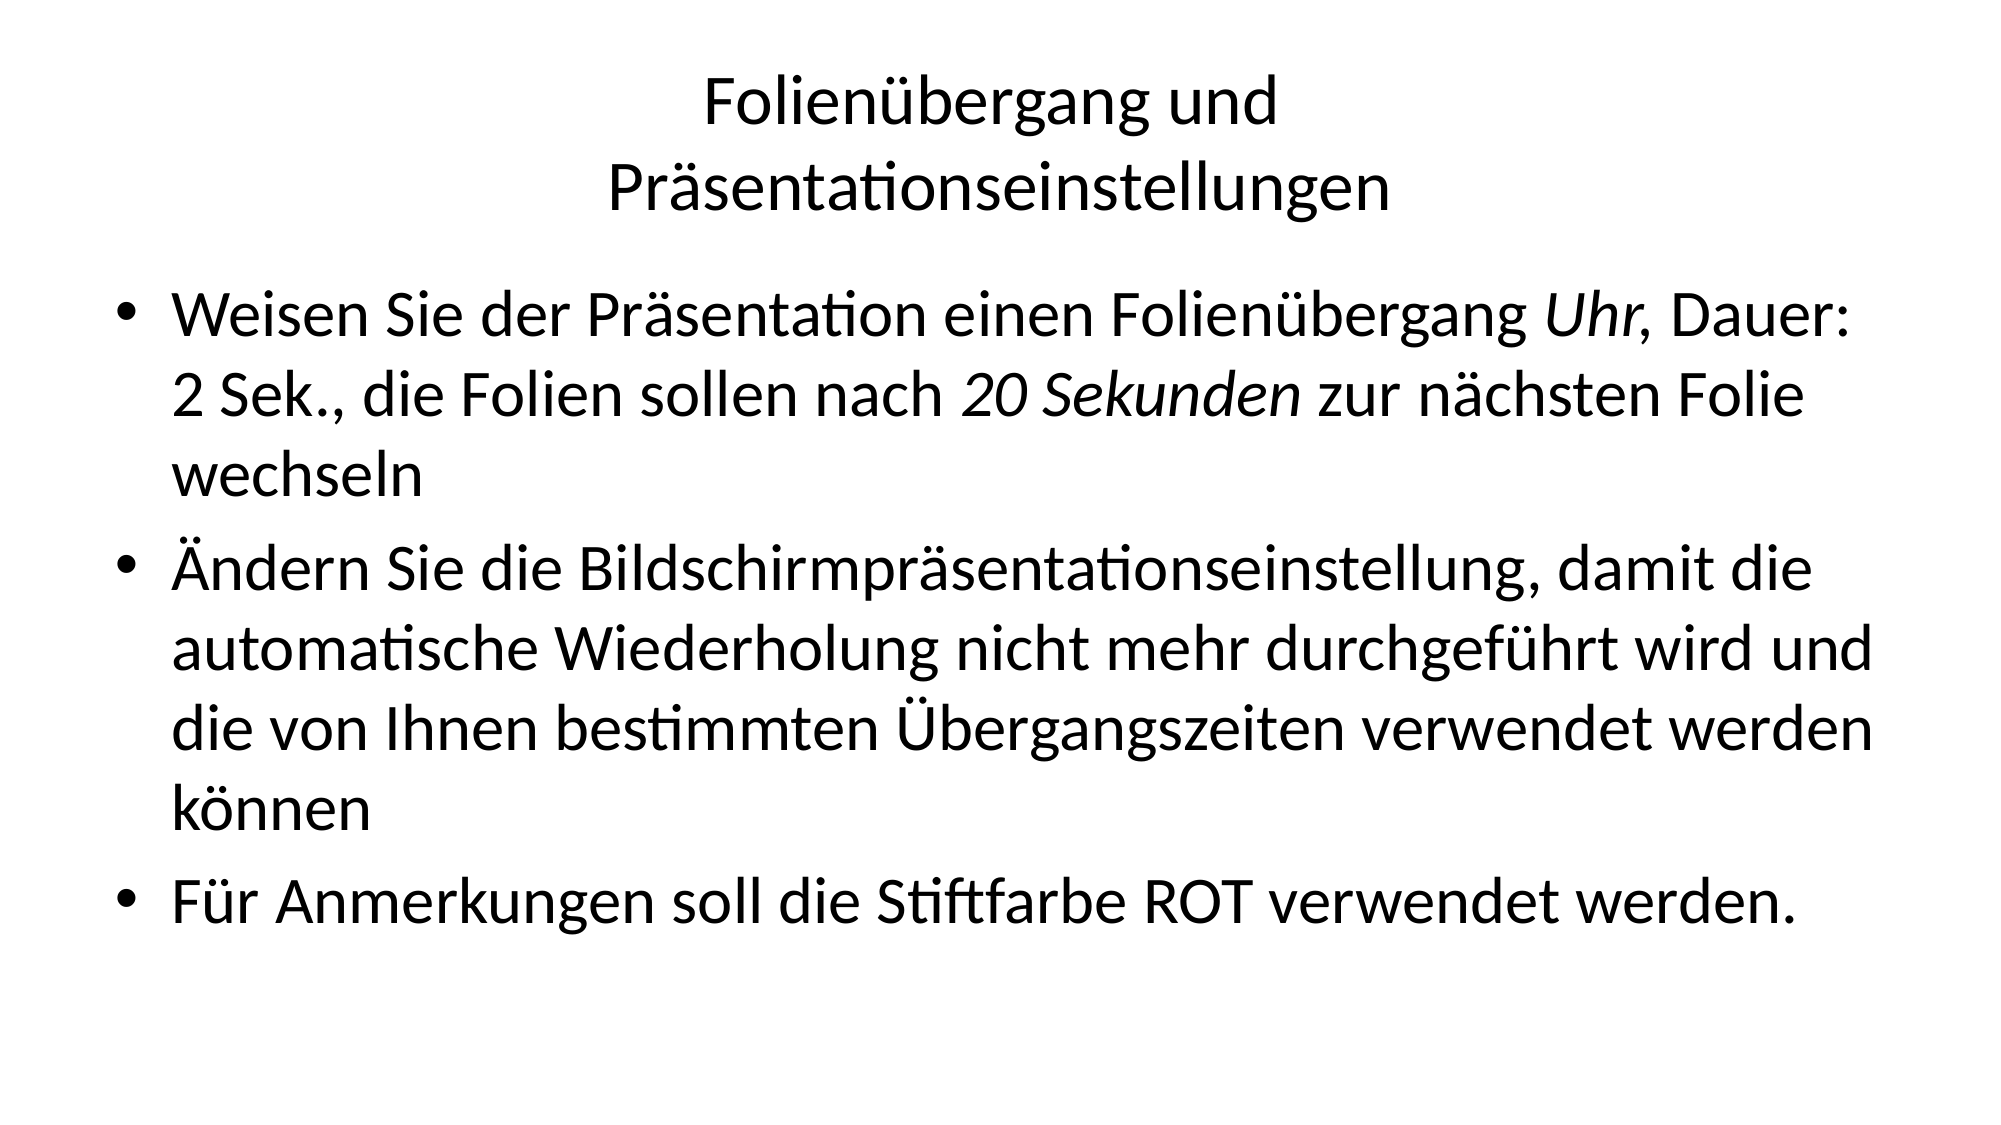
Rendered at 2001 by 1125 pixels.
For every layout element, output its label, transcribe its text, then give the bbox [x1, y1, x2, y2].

title Folienübergang und Präsentationseinstellungen [99, 45, 1900, 233]
list Weisen Sie der Präsentation einen Folienübergang Uhr, Dauer: 2 Sek., die Folien sollen nach 20 Sekunden zur nächsten Folie wechseln Ändern Sie die Bildschirmpräsentationseinstellung, damit die automatische Wiederholung nicht mehr durchgeführt wird und die von Ihnen bestimmten Übergangszeiten verwendet werden können Für Anmerkungen soll die Stiftfarbe ROT verwendet werden. [99, 262, 1900, 1005]
